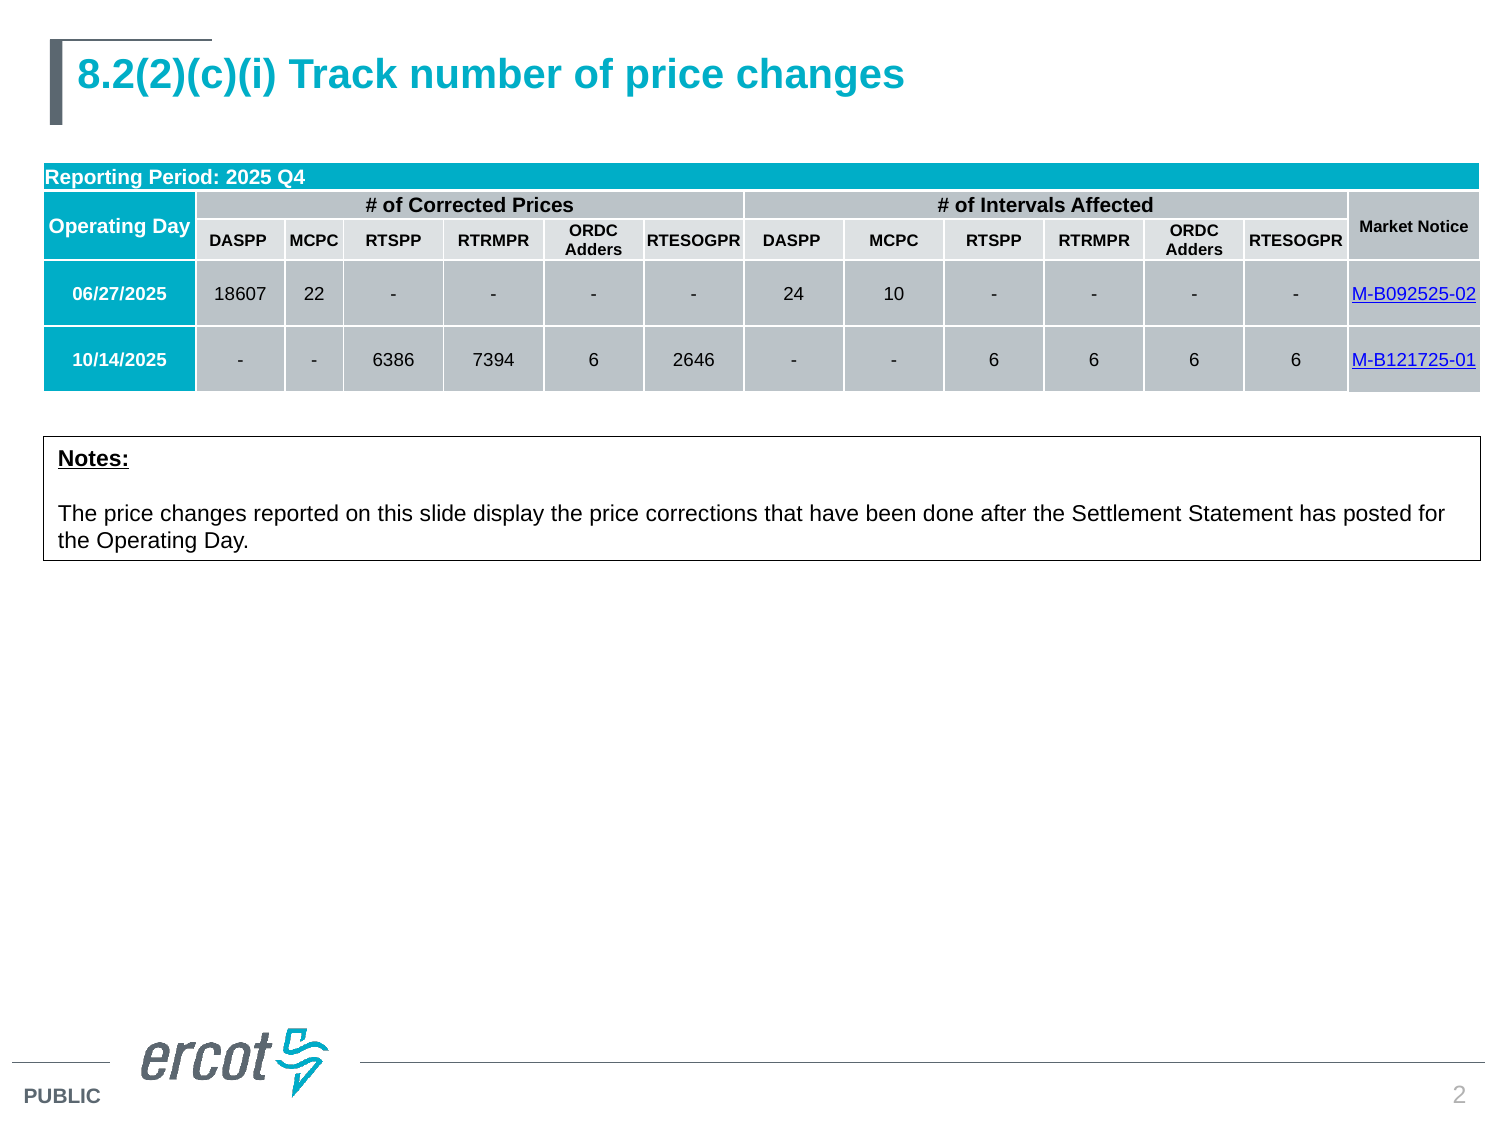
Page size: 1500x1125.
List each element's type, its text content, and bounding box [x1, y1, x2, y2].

table_cell RTSPP [344, 220, 443, 259]
text_box Notes: The price changes reported on this slide display the price corrections that have been done after the Settlement Statement has posted for the Operating Day. [43, 436, 1481, 561]
table_cell - [1045, 261, 1143, 325]
table_cell # of Intervals Affected [745, 192, 1347, 218]
table_cell - [645, 261, 743, 325]
table_cell - [745, 327, 843, 391]
table_cell - [545, 261, 643, 325]
table_cell Market Notice [1349, 192, 1479, 259]
table_cell 6 [945, 327, 1043, 391]
table_cell 6386 [344, 327, 443, 391]
table_cell 6 [1045, 327, 1143, 391]
table_cell RTSPP [945, 220, 1043, 259]
table_cell - [945, 261, 1043, 325]
table_cell ORDC Adders [545, 220, 643, 259]
table_cell 10 [845, 261, 943, 325]
table_cell M-B092525-02 [1349, 261, 1480, 325]
table_cell 6 [1145, 327, 1243, 391]
table_cell DASPP [745, 220, 843, 259]
table_cell RTRMPR [444, 220, 543, 259]
table_cell - [286, 327, 343, 391]
table_cell # of Corrected Prices [197, 192, 743, 218]
table_cell - [1245, 261, 1347, 325]
table_cell - [444, 261, 543, 325]
table_cell - [197, 327, 284, 391]
table_cell MCPC [845, 220, 943, 259]
table_cell 7394 [444, 327, 543, 391]
table_cell RTESOGPR [1245, 220, 1347, 259]
table_cell RTRMPR [1045, 220, 1143, 259]
table_cell 22 [286, 261, 343, 325]
table_cell - [845, 327, 943, 391]
table_cell 6 [1245, 327, 1347, 391]
slide_number 2 [1437, 1076, 1475, 1112]
table_cell 2646 [645, 327, 743, 391]
table_cell - [344, 261, 443, 325]
table_cell 18607 [197, 261, 284, 325]
table_cell 24 [745, 261, 843, 325]
table_cell ORDC Adders [1145, 220, 1243, 259]
table_cell RTESOGPR [645, 220, 743, 259]
title 8.2(2)(c)(i) Track number of price changes [62, 39, 1450, 162]
table_cell M-B121725-01 [1349, 327, 1480, 392]
picture [137, 1024, 332, 1100]
table_cell 06/27/2025 [44, 261, 195, 325]
table_cell - [1145, 261, 1243, 325]
table_cell 10/14/2025 [44, 327, 195, 391]
table_cell Operating Day [44, 192, 195, 259]
table_cell DASPP [197, 220, 284, 259]
table_header Reporting Period: 2025 Q4 [44, 163, 1479, 189]
table_cell 6 [545, 327, 643, 391]
table_cell MCPC [286, 220, 343, 259]
